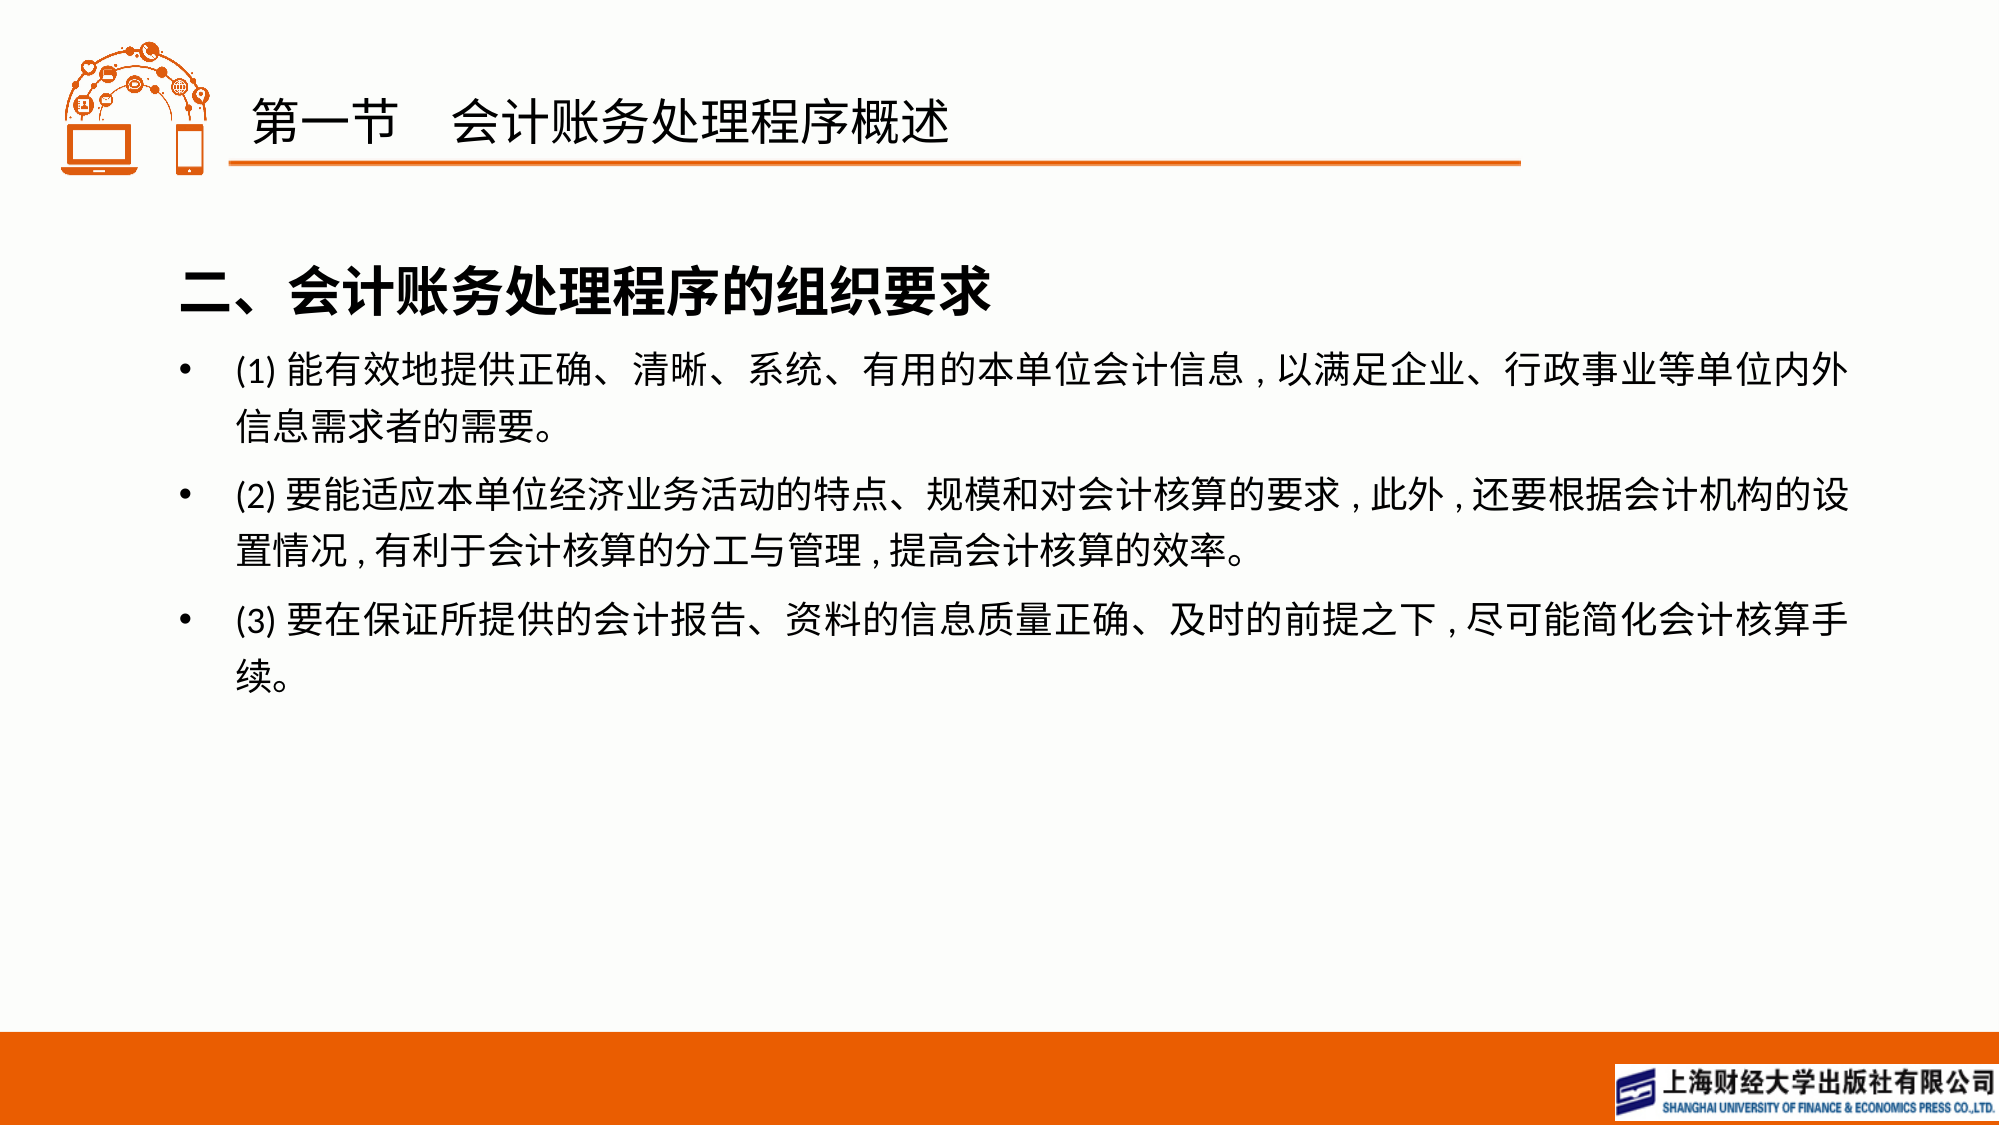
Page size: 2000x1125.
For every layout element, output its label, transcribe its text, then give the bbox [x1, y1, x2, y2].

list 二、会计账务处理程序的组织要求 (1)能有效地提供正确、清晰、系统、有用的本单位会计信息,以满足企业、行政事业等单位内外信息需求者的需要。 (2)要能适应本单位经济业务活动的特点、规模和对会计核算的要求,此外,还要根据会计机构的设置情况,有利于会计核算的分工与管理,提高会计核算的效率。 (3)要在保证所提供的会计报告、资料的信息质量正确、及时的前提之下,尽可能简化会计核算手续。 [163, 227, 1865, 1049]
title 第一节 会计账务处理程序概述 [235, 82, 1605, 189]
picture [0, 0, 2000, 1125]
